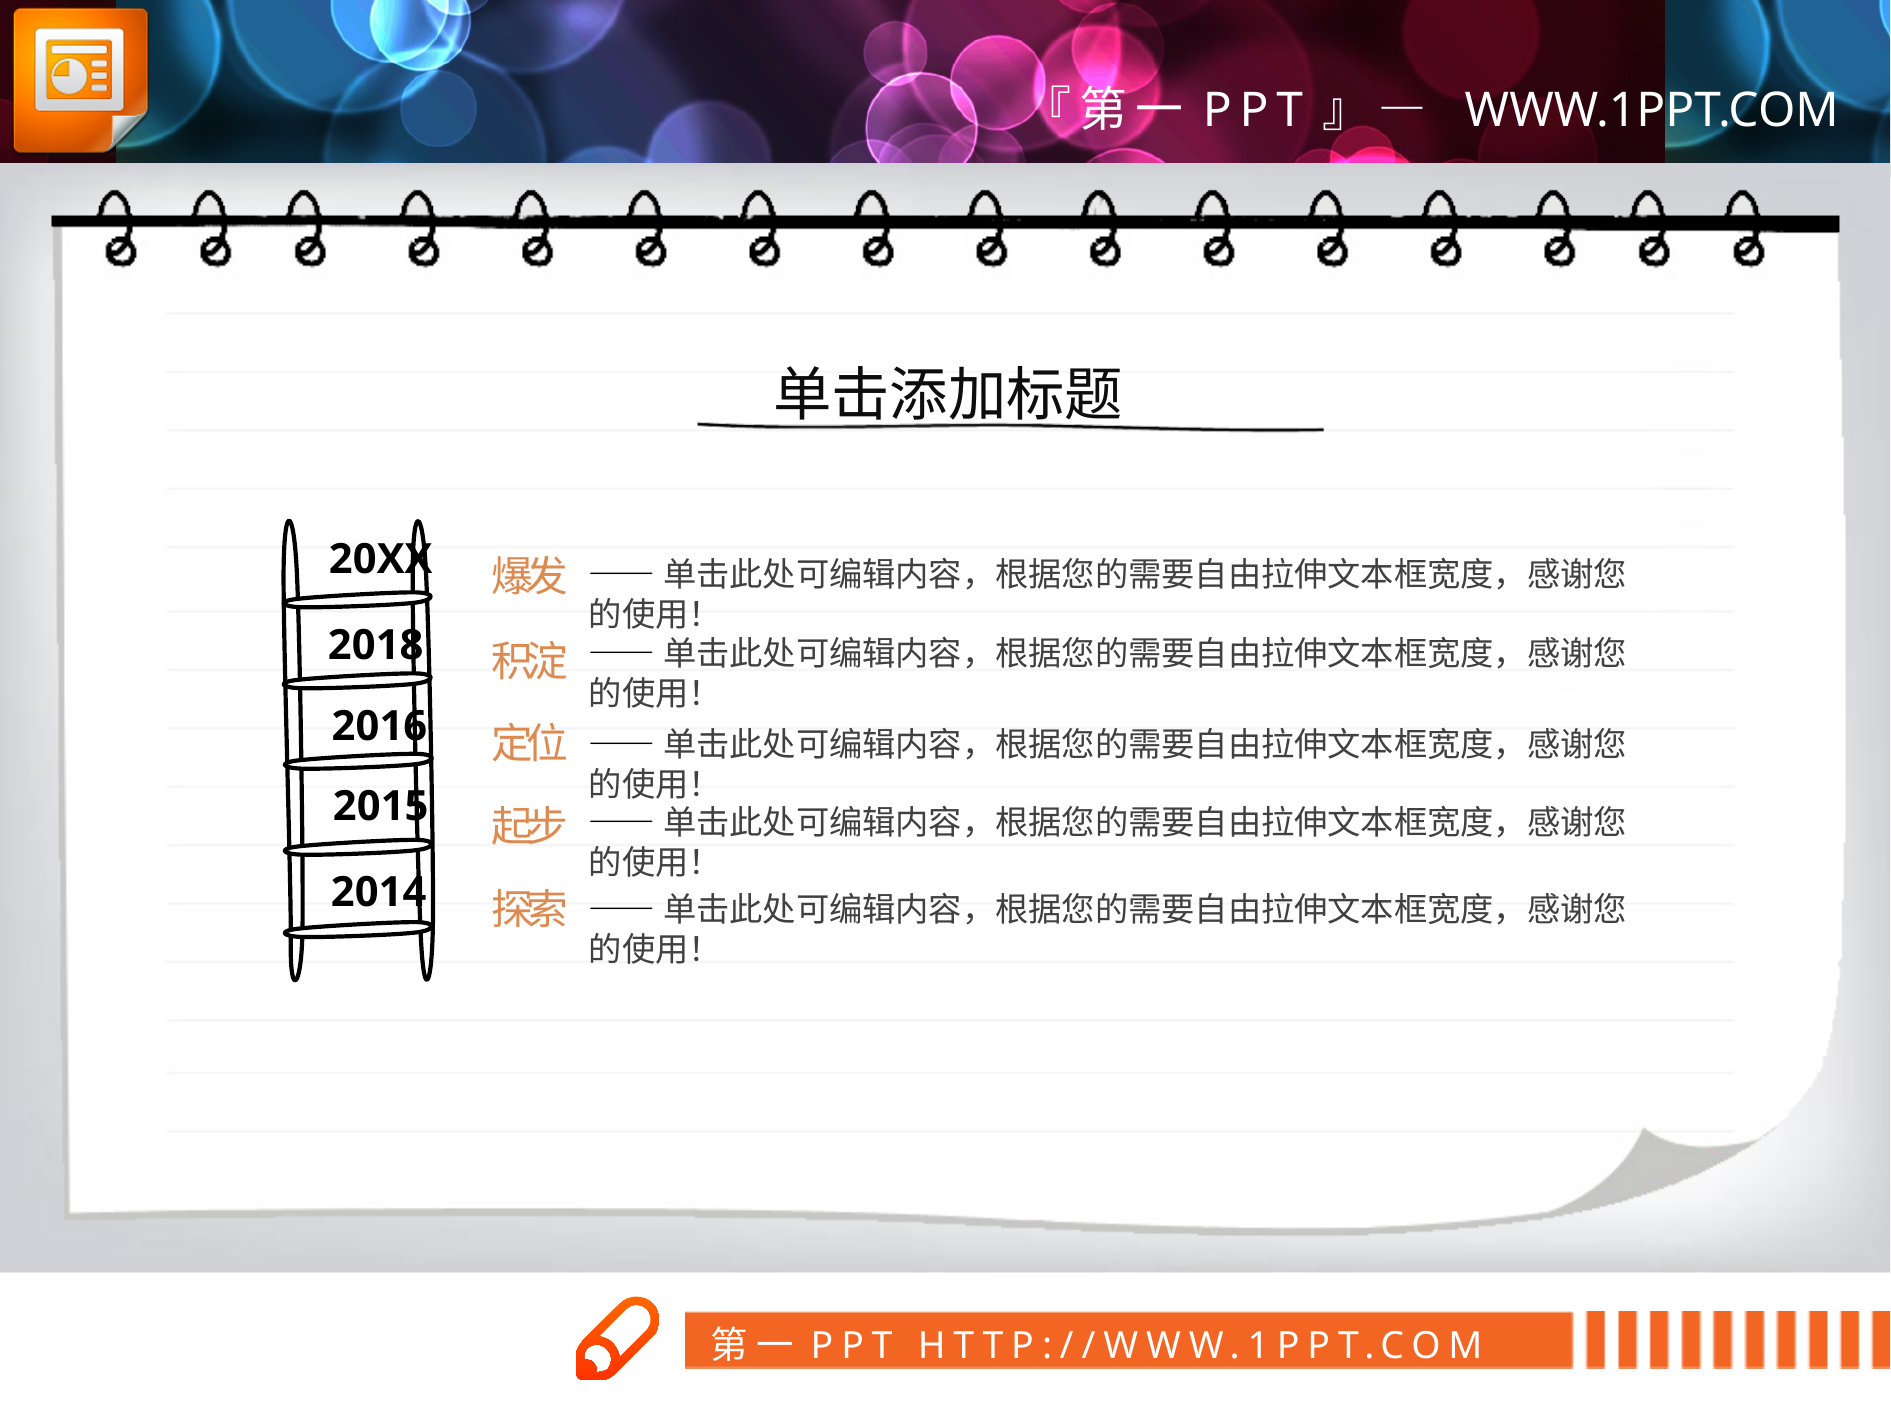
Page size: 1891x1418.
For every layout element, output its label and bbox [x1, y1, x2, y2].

text_box [696, 349, 1324, 507]
picture [0, 0, 1891, 1275]
text_box [283, 520, 452, 981]
text_box [445, 874, 1649, 977]
text_box [445, 541, 1649, 624]
text_box [445, 792, 1649, 874]
picture [685, 1311, 1891, 1369]
text_box [445, 709, 1649, 791]
text_box [445, 624, 1649, 709]
